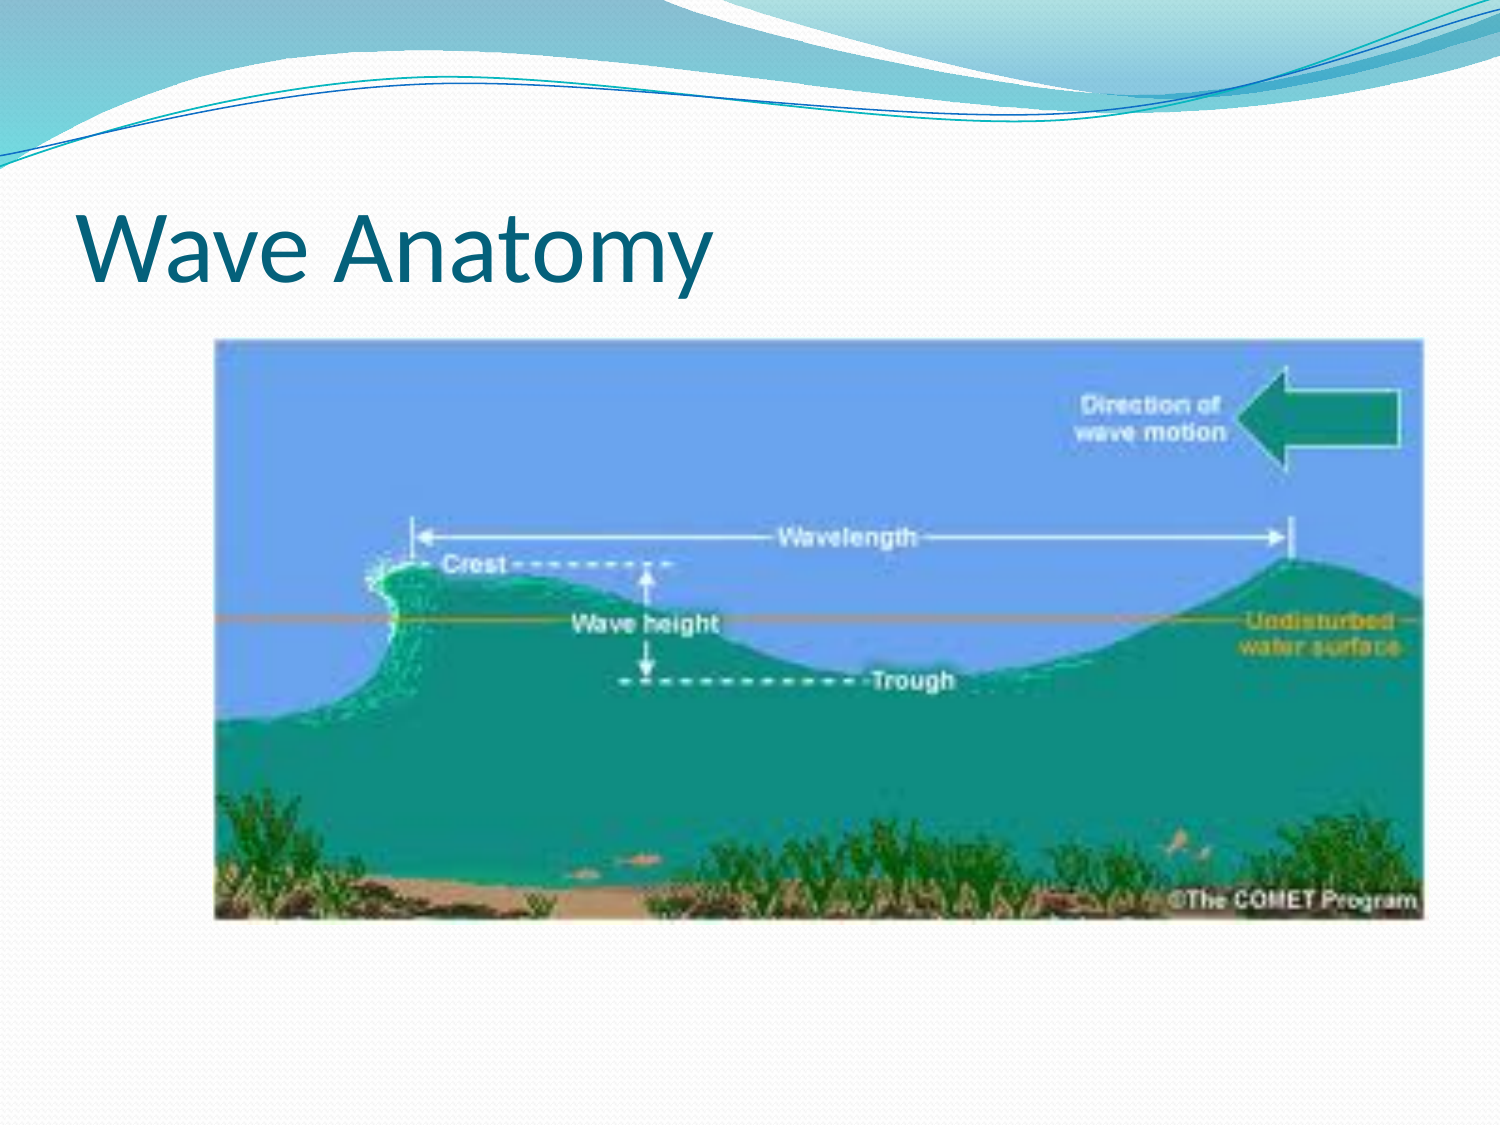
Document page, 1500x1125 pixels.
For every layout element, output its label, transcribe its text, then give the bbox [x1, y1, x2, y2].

title Wave Anatomy [75, 115, 1438, 303]
picture [212, 337, 1430, 926]
